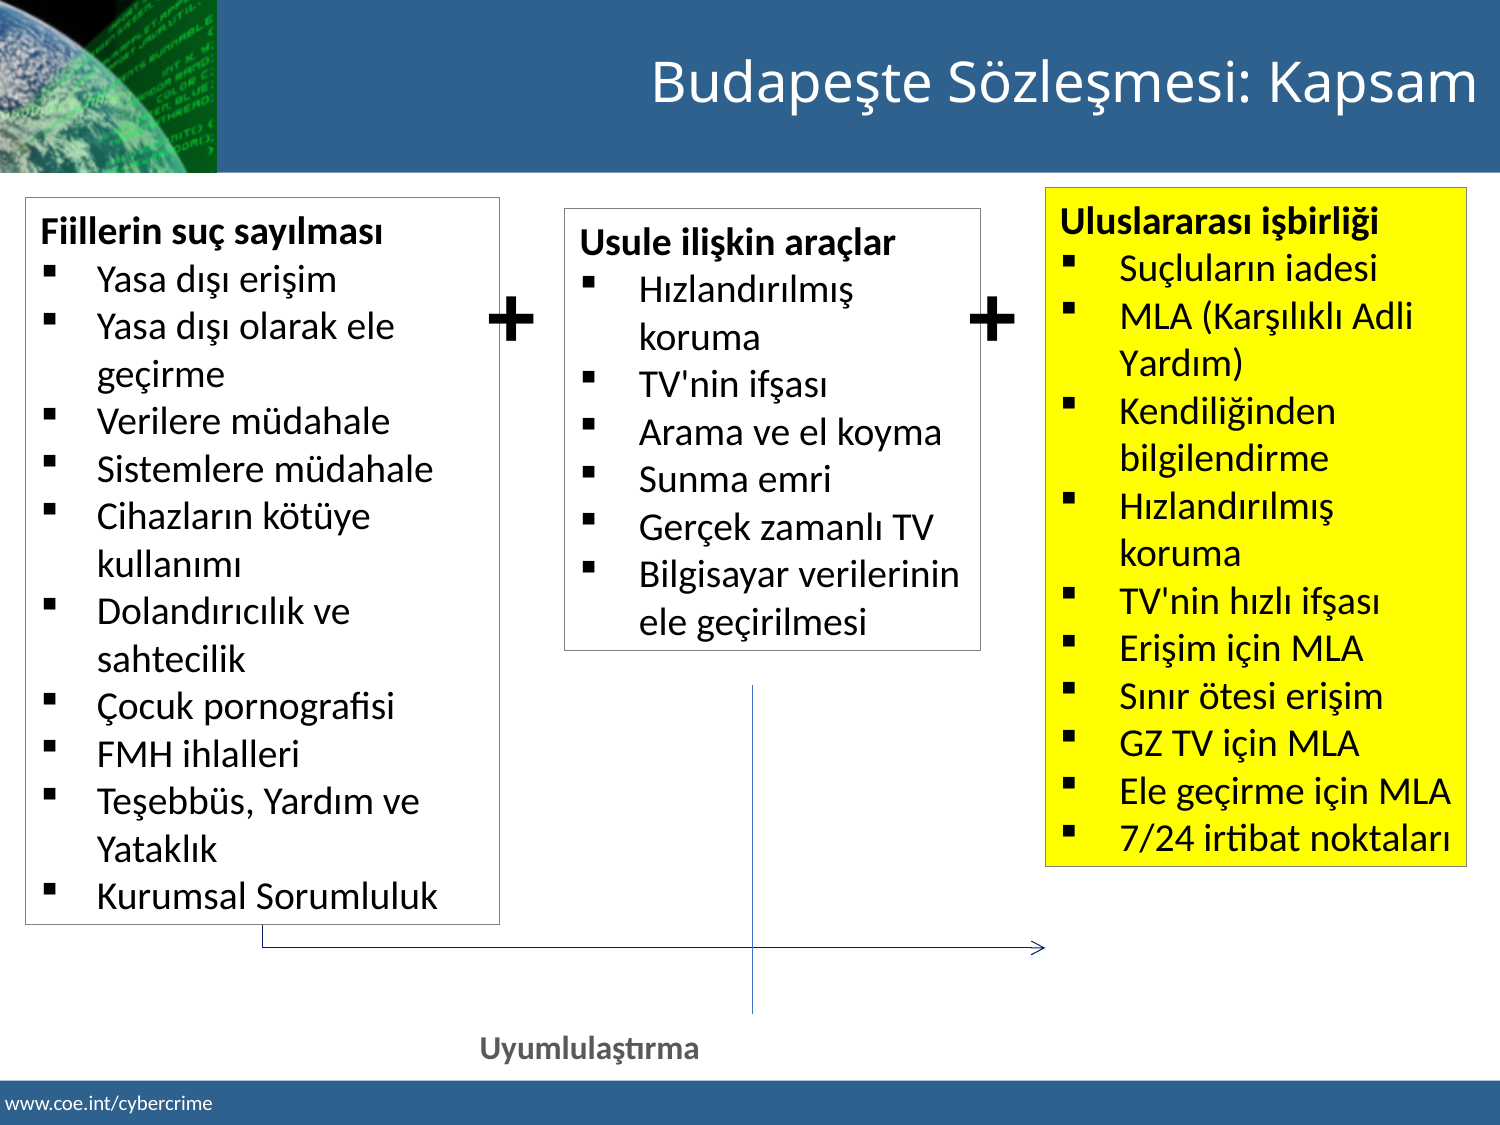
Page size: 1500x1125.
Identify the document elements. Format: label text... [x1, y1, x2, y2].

text_box + [951, 251, 1057, 377]
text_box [642, 545, 666, 1125]
text_box Fiillerin suç sayılması Yasa dışı erişim Yasa dışı olarak ele geçirme Verilere müdahale Sistemlere müdahale Cihazların kötüye kullanımı Dolandırıcılık ve sahtecilik Çocuk pornografisi FMH ihlalleri Teşebbüs, Yardım ve Yataklık Kurumsal Sorumluluk [25, 197, 500, 925]
text_box Uluslararası işbirliği Suçluların iadesi MLA (Karşılıklı Adli Yardım) Kendiliğinden bilgilendirme Hızlandırılmış koruma TV'nin hızlı ifşası Erişim için MLA Sınır ötesi erişim GZ TV için MLA Ele geçirme için MLA 7/24 irtibat noktaları [1045, 187, 1467, 867]
text_box + [471, 251, 577, 377]
text_box Uyumlulaştırma [666, 1018, 787, 1074]
text_box Uyumlulaştırma [464, 1018, 642, 1074]
text_box Usule ilişkin araçlar Hızlandırılmış koruma TV'nin ifşası Arama ve el koyma Sunma emri Gerçek zamanlı TV Bilgisayar verilerinin ele geçirilmesi [564, 208, 981, 651]
text_box Budapeşte Sözleşmesi: Kapsam [241, 38, 1494, 121]
picture [0, 0, 217, 173]
